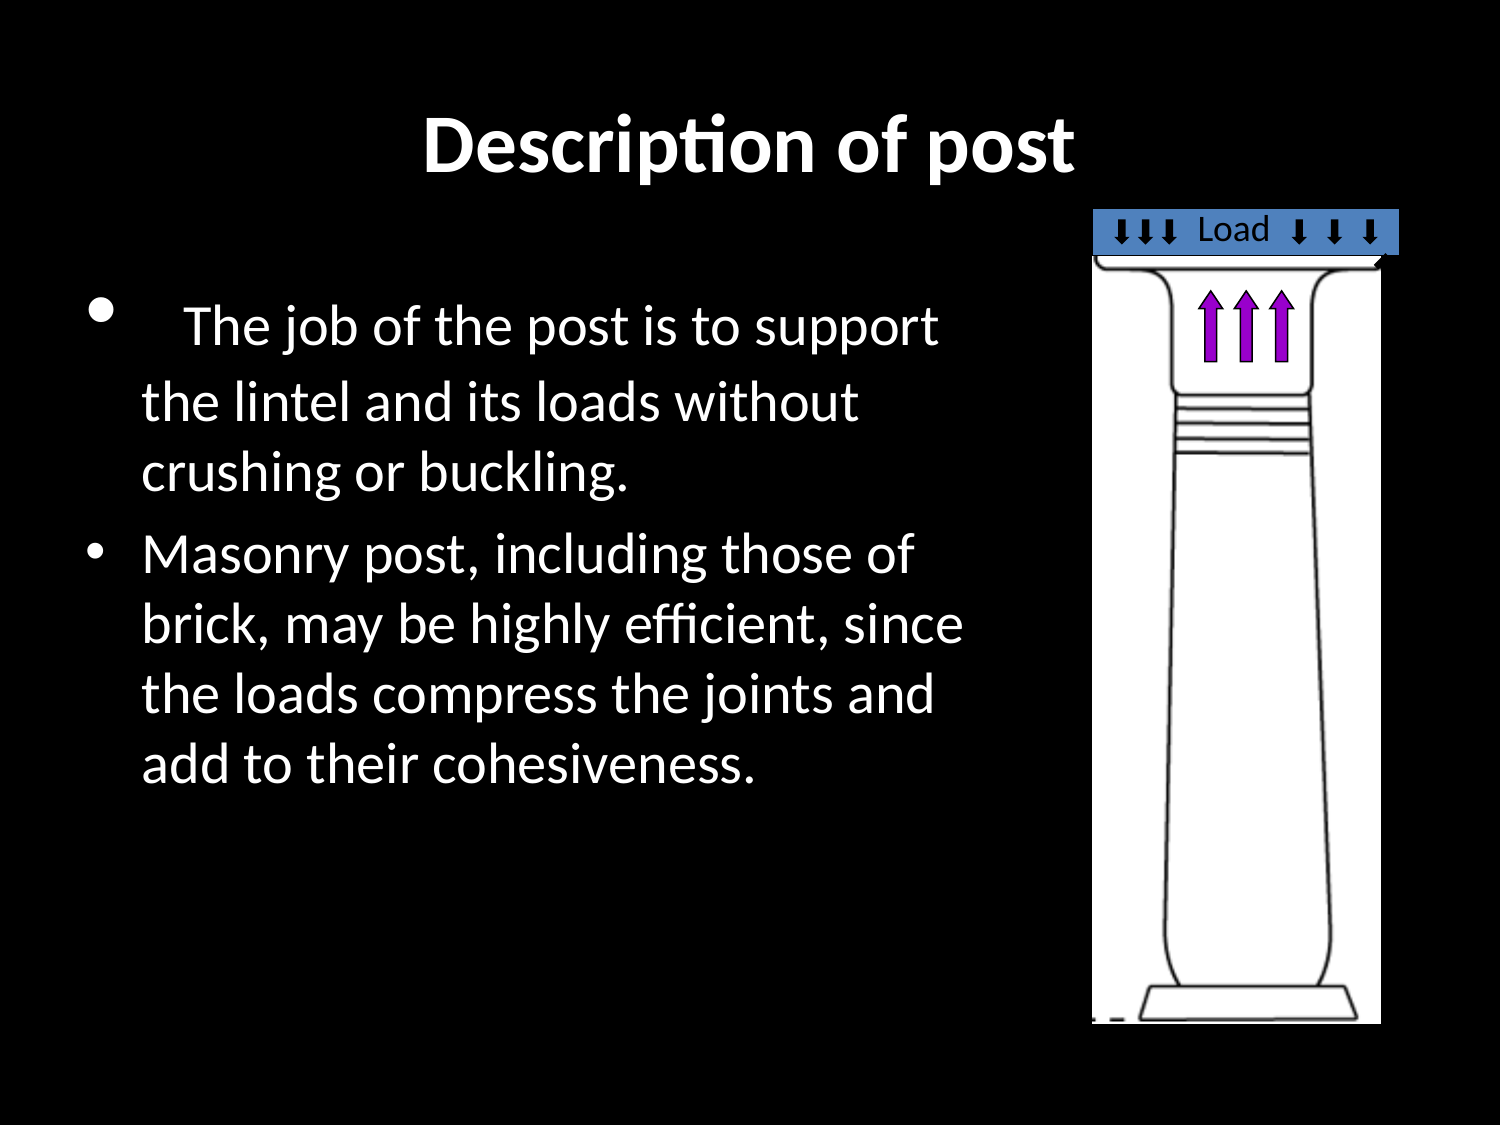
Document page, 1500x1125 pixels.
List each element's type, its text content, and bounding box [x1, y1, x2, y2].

text_box [1163, 220, 1176, 241]
list The job of the post is to support the lintel and its loads without crushing or buckling. Masonry post, including those of brick, may be highly efficient, since the loads compress the joints and add to their cohesiveness. [70, 246, 994, 1066]
title Description of post [75, 45, 1425, 233]
text_box [1376, 208, 1400, 256]
text_box [1116, 220, 1128, 241]
text_box Load [1092, 196, 1376, 242]
text_box [1293, 220, 1306, 241]
text_box [1328, 220, 1341, 241]
text_box [1364, 220, 1376, 241]
text_box [1139, 220, 1152, 241]
picture [1092, 243, 1381, 1024]
